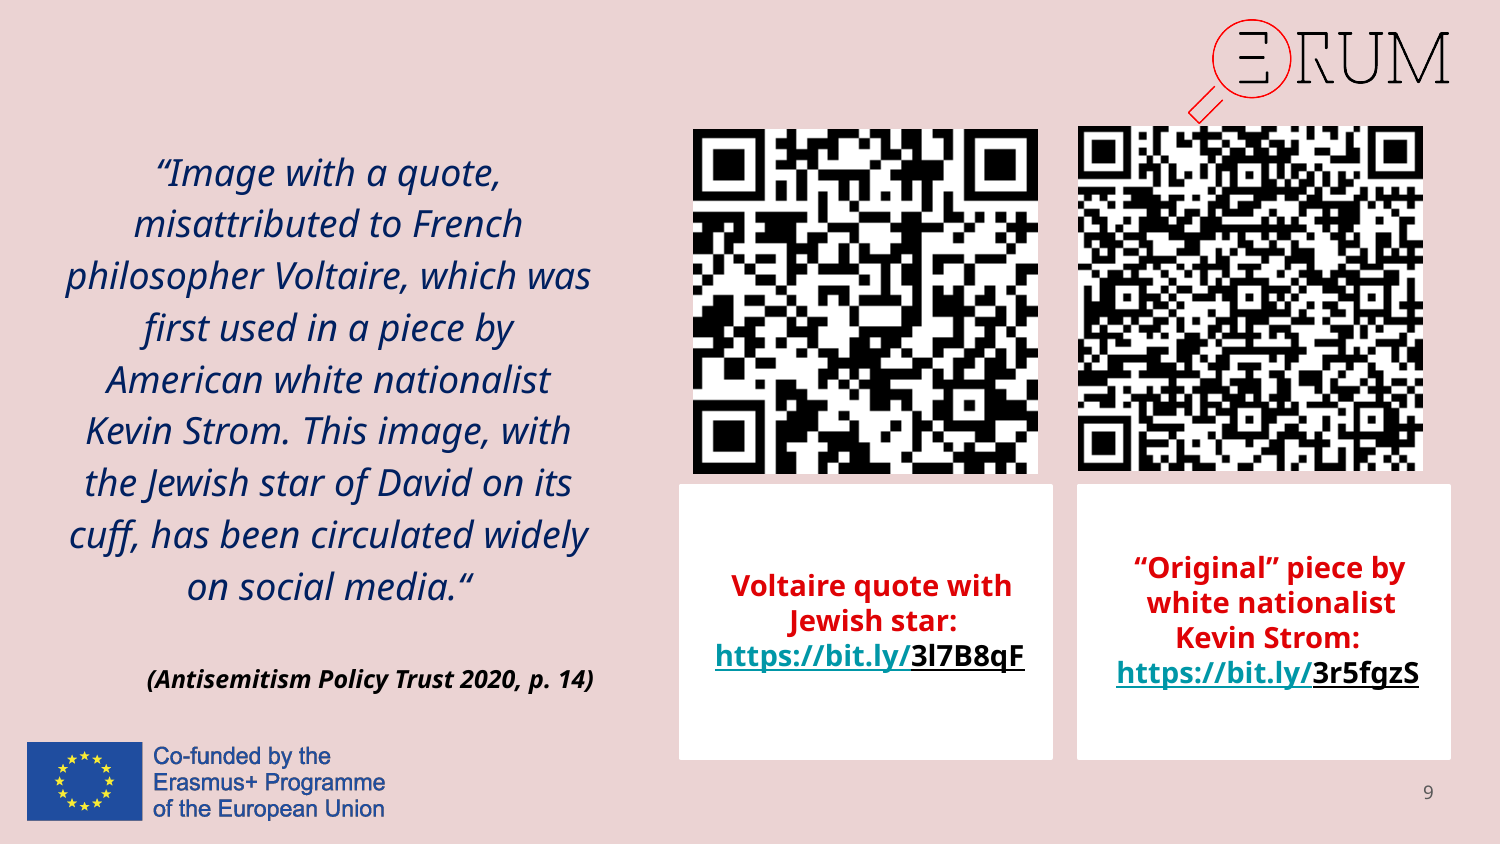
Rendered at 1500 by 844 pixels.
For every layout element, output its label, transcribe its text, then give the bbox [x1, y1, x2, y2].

text_box Voltaire quote with Jewish star: https://bit.ly/3l7B8qF [680, 485, 1051, 758]
picture [27, 742, 385, 821]
slide_number 9 [1358, 761, 1449, 826]
text_box “Original” piece by white nationalist Kevin Strom: https://bit.ly/3r5fgzS [1078, 485, 1449, 758]
list “Image with a quote, misattributed to French philosopher Voltaire, which was first used in a piece by American white nationalist Kevin Strom. This image, with the Jewish star of David on its cuff, has been circulated widely on social media.“ (Antisemitism Policy Trust 2020, p. 14) [29, 126, 610, 450]
picture [693, 129, 1038, 474]
picture [1078, 0, 1500, 471]
